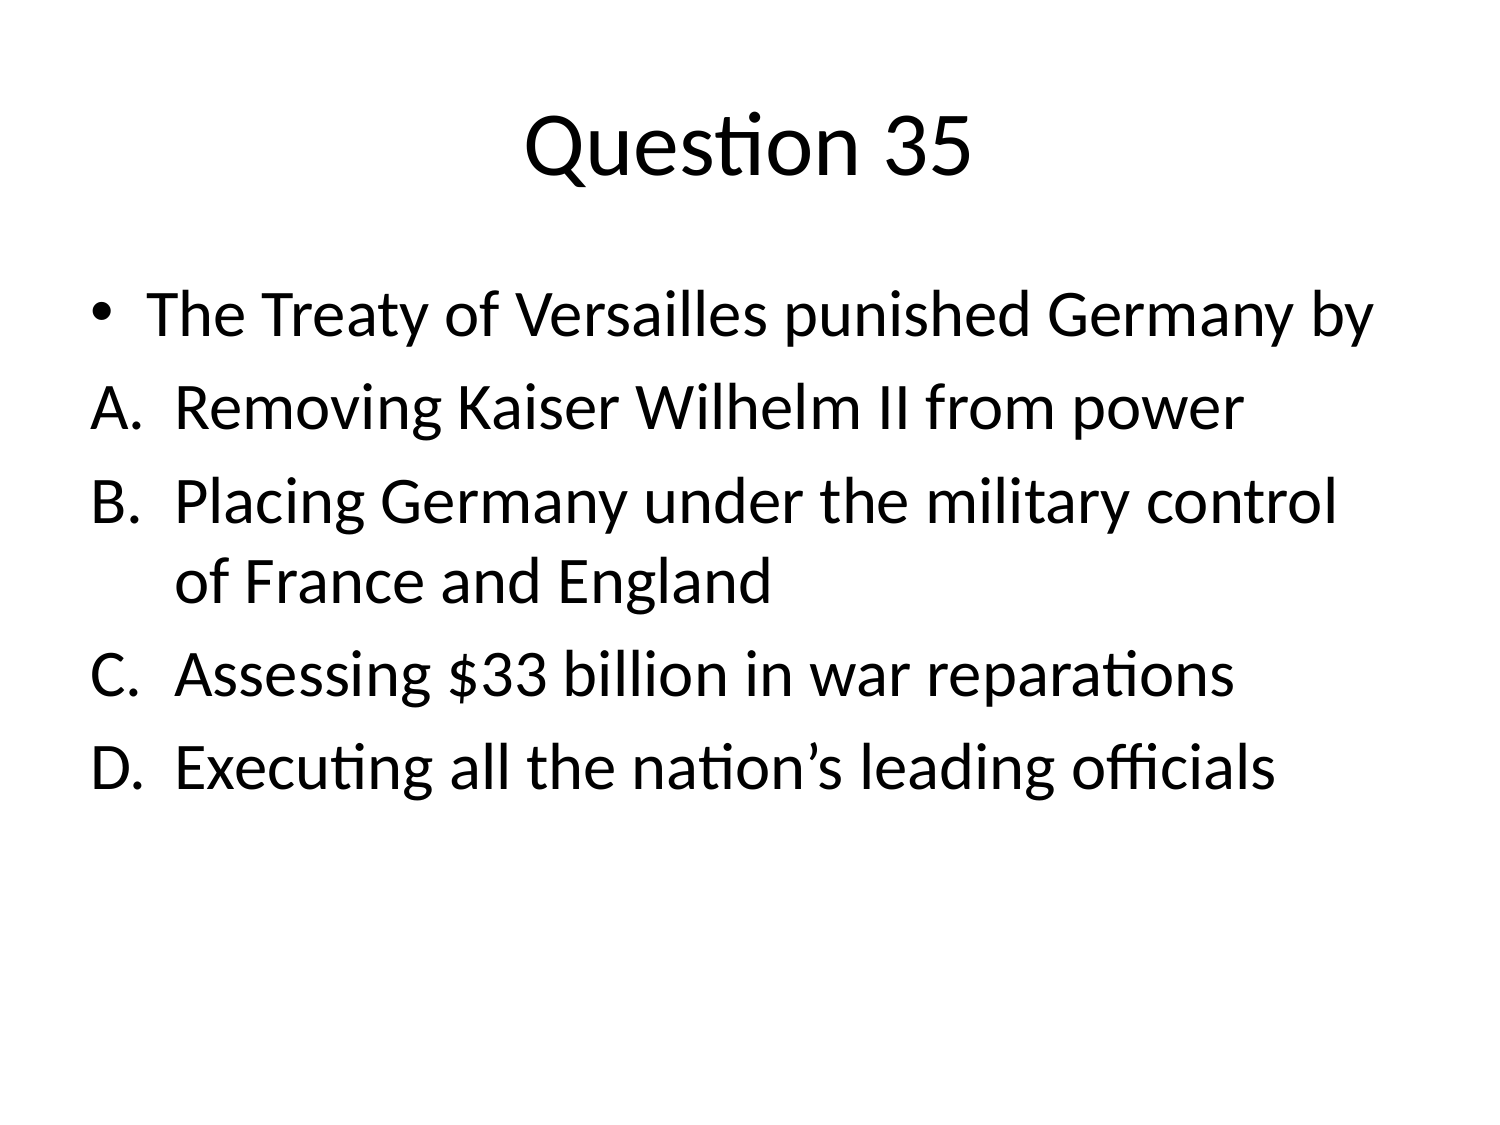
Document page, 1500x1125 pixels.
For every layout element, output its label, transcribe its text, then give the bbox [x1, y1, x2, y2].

title Question 35 [75, 45, 1425, 233]
list The Treaty of Versailles punished Germany by Removing Kaiser Wilhelm II from power Placing Germany under the military control of France and England Assessing $33 billion in war reparations Executing all the nation’s leading officials [75, 262, 1425, 1005]
